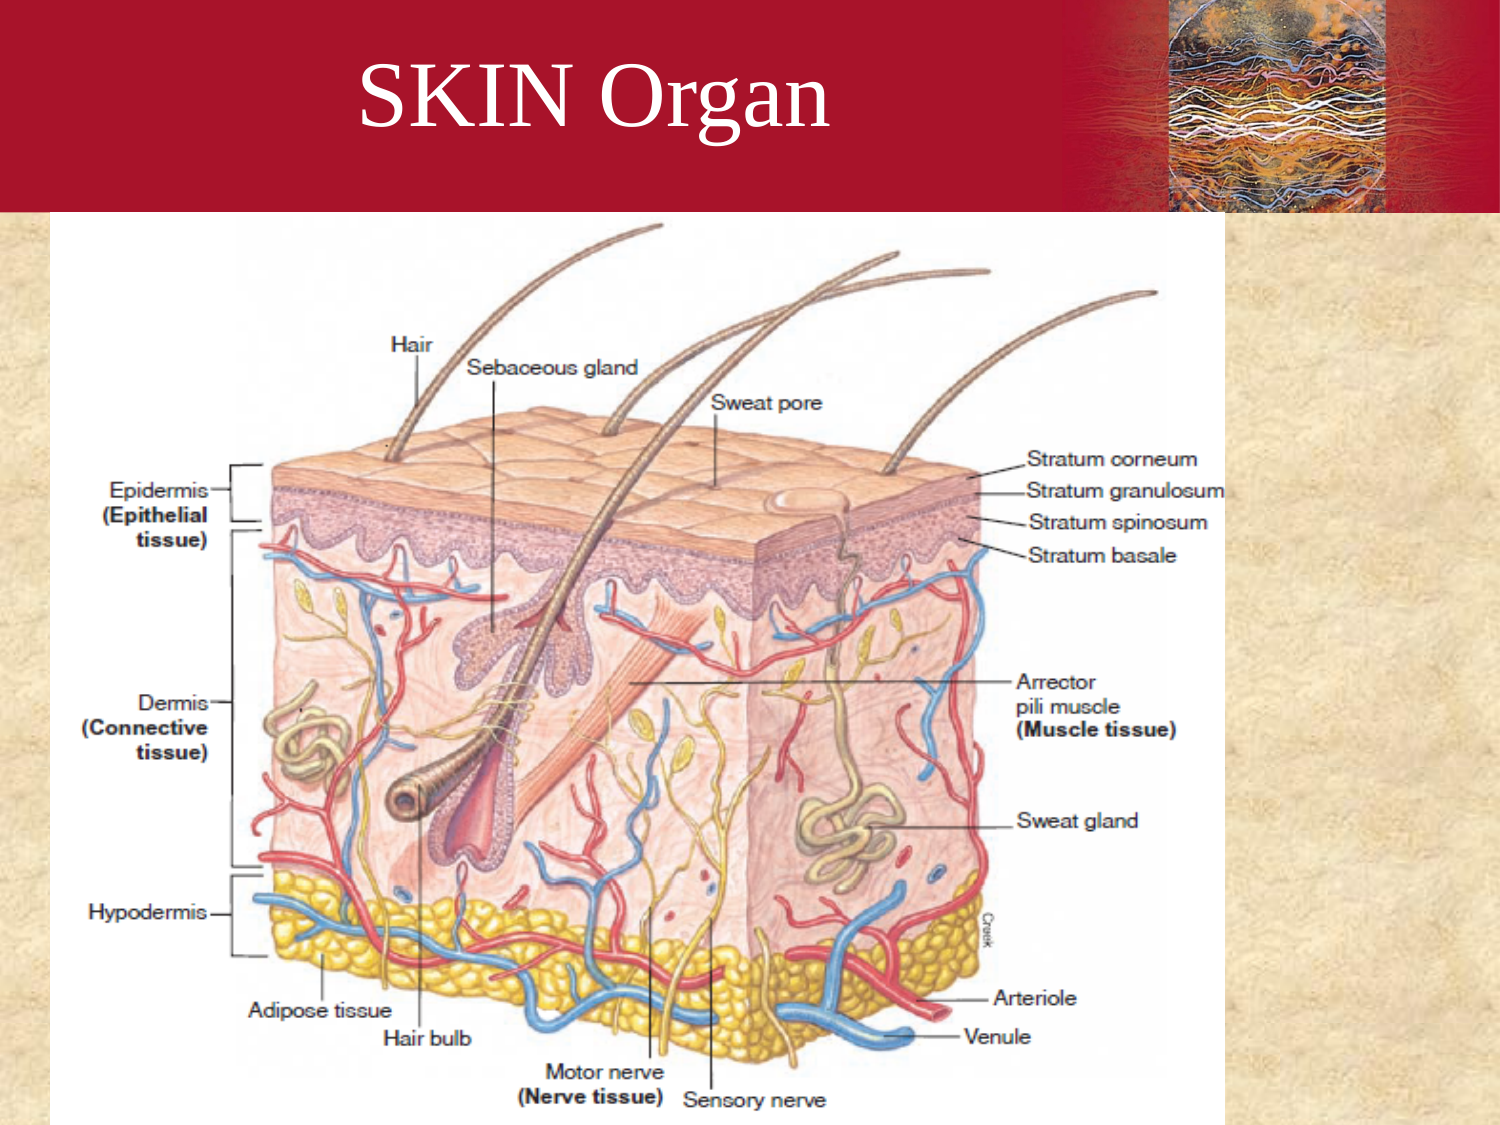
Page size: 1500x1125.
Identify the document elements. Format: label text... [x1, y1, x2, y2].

picture [0, 0, 1500, 1125]
text_box SKIN Organ [50, 24, 1138, 138]
